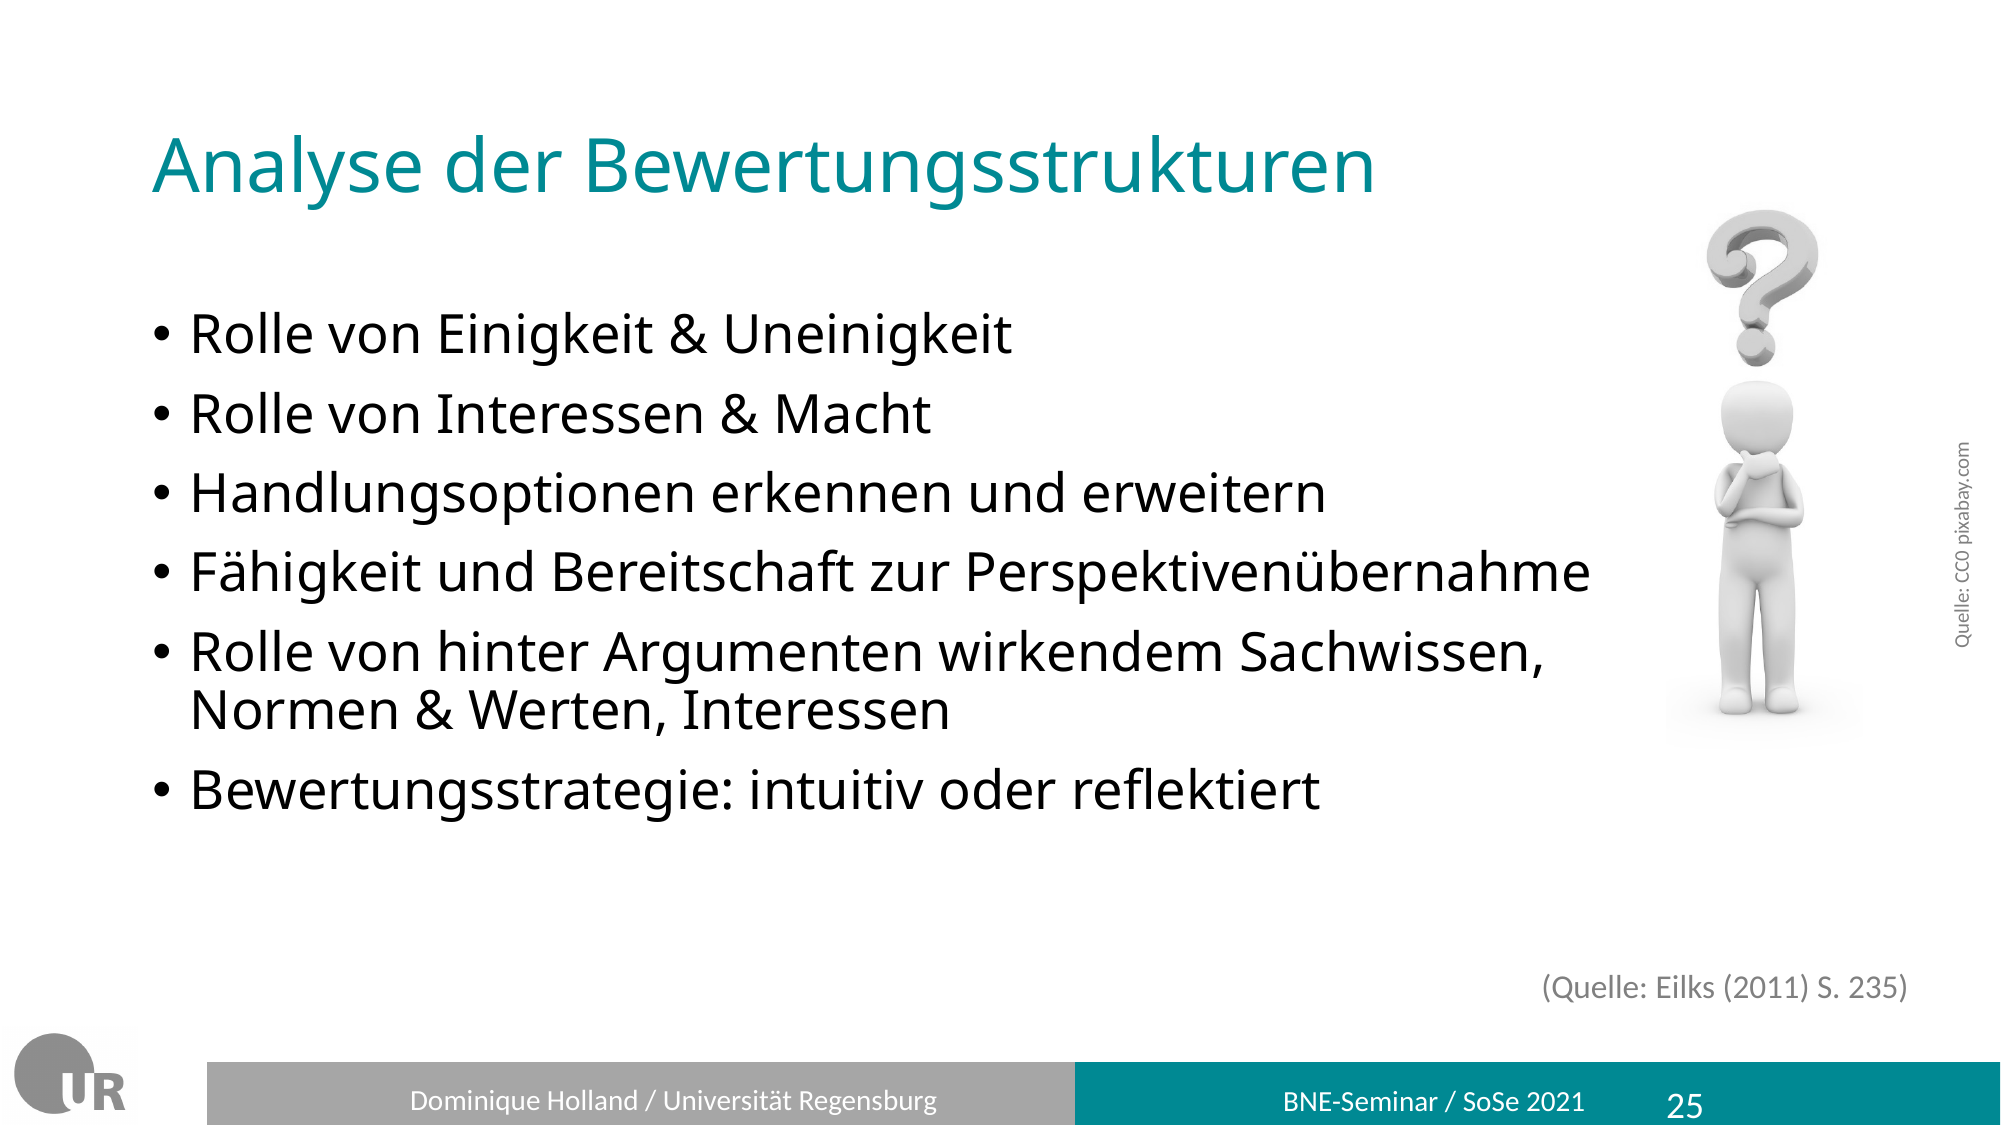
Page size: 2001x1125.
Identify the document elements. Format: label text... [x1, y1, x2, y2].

text_box Quelle: CC0 pixabay.com [1940, 420, 1981, 664]
picture [2, 1026, 138, 1125]
list Rolle von Einigkeit & Uneinigkeit Rolle von Interessen & Macht Handlungsoptionen erkennen und erweitern Fähigkeit und Bereitschaft zur Perspektivenübernahme Rolle von hinter Argumenten wirkendem Sachwissen, Normen & Werten, Interessen Bewertungsstrategie: intuitiv oder reflektiert [137, 299, 1684, 876]
title Analyse der Bewertungsstrukturen [137, 59, 1863, 278]
text_box (Quelle: Eilks (2011) S. 235) [1526, 957, 1981, 1013]
picture [1666, 169, 1863, 755]
